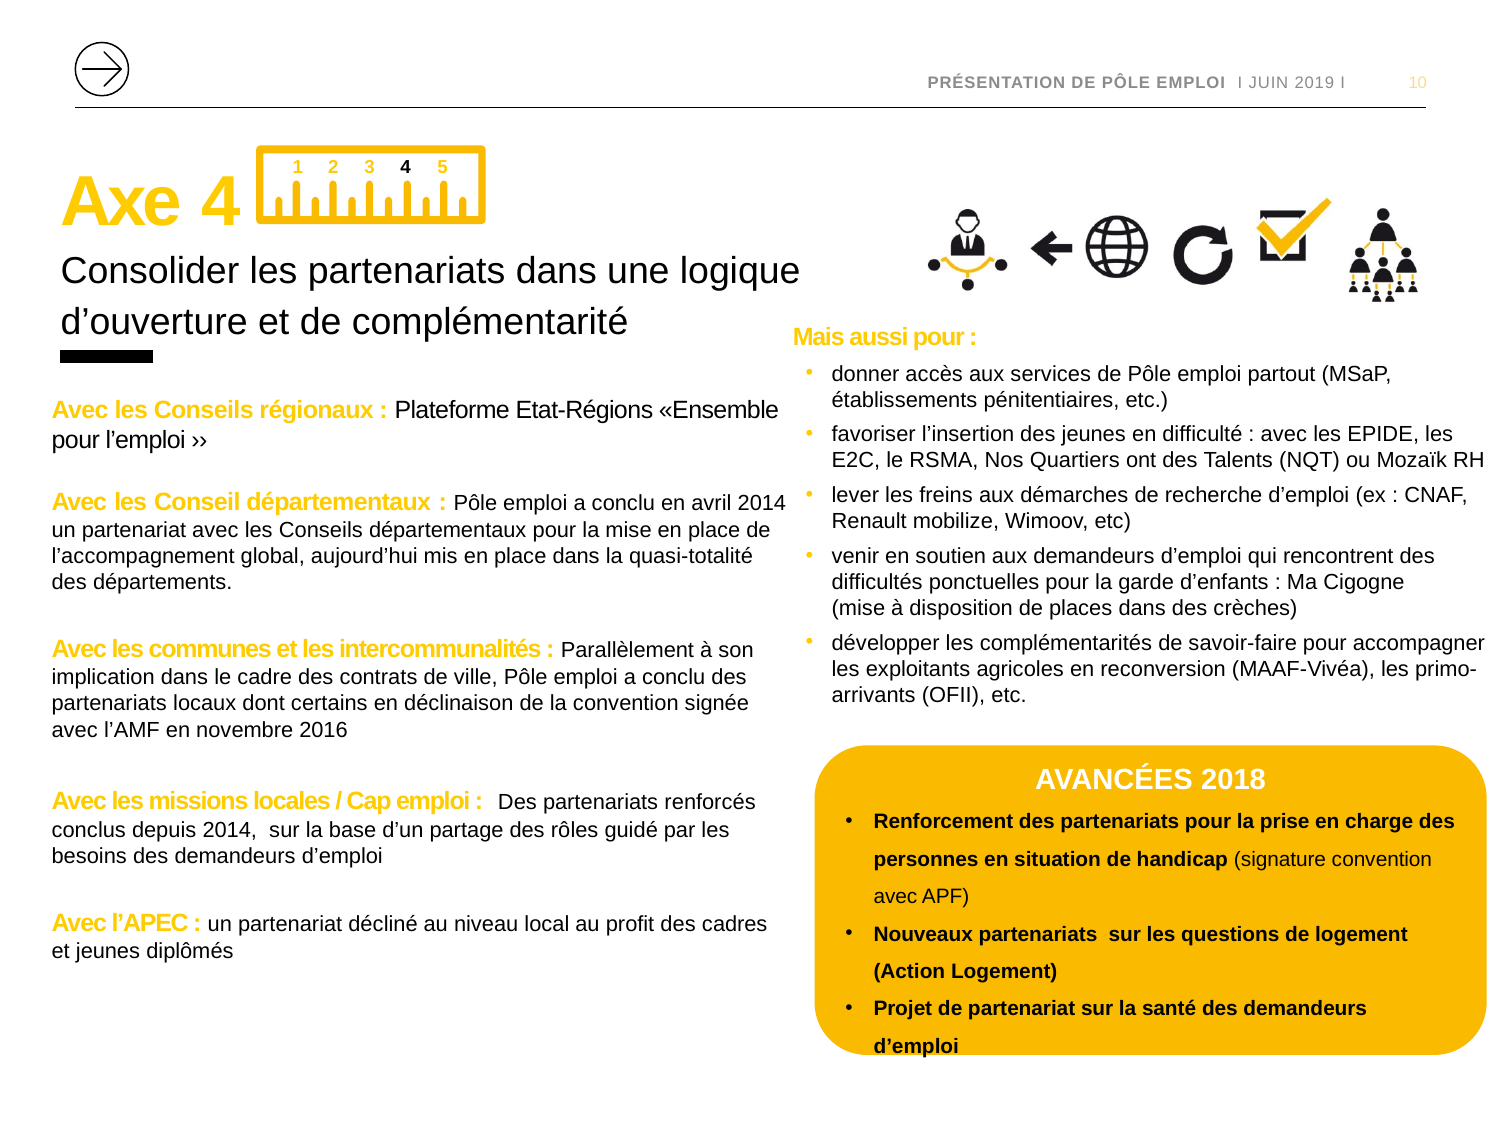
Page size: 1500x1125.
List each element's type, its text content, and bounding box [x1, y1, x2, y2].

picture [917, 195, 1429, 304]
text_box AVANCÉES 2018 Renforcement des partenariats pour la prise en charge des personnes en situation de handicap (signature convention avec APF) Nouveaux partenariats sur les questions de logement (Action Logement) Projet de partenariat sur la santé des demandeurs d’emploi [814, 745, 1487, 1055]
text_box Mais aussi pour : donner accès aux services de Pôle emploi partout (MSaP, établissements pénitentiaires, etc.) favoriser l’insertion des jeunes en difficulté : avec les EPIDE, les E2C, le RSMA, Nos Quartiers ont des Talents (NQT) ou Mozaïk RH lever les freins aux démarches de recherche d’emploi (ex : CNAF, Renault mobilize, Wimoov, etc) venir en soutien aux demandeurs d’emploi qui rencontrent des difficultés ponctuelles pour la garde d’enfants : Ma Cigogne (mise à disposition de places dans des crèches) développer les complémentarités de savoir-faire pour accompagner les exploitants agricoles en reconversion (MAAF-Vivéa), les primo-arrivants (OFII), etc. [790, 305, 1488, 708]
text_box Axe 4 Consolider les partenariats dans une logique d’ouverture et de complémentarité [58, 157, 1424, 342]
text_box Avec les Conseils régionaux : Plateforme Etat-Régions «Ensemble pour l’emploi ›› Avec les Conseil départementaux : Pôle emploi a conclu en avril 2014 un partenariat avec les Conseils départementaux pour la mise en place de l’accompagnement global, aujourd’hui mis en place dans la quasi-totalité des départements. Avec les communes et les intercommunalités : Parallèlement à son implication dans le cadre des contrats de ville, Pôle emploi a conclu des partenariats locaux dont certains en déclinaison de la convention signée avec l’AMF en novembre 2016 Avec les missions locales / Cap emploi : Des partenariats renforcés conclus depuis 2014, sur la base d’un partage des rôles guidé par les besoins des demandeurs d’emploi Avec l’APEC : un partenariat décliné au niveau local au profit des cadres et jeunes diplômés [49, 361, 793, 999]
footer PRÉSENTATION DE PÔLE EMPLOI I JUIN 2019 I [810, 52, 1474, 112]
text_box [256, 145, 486, 225]
